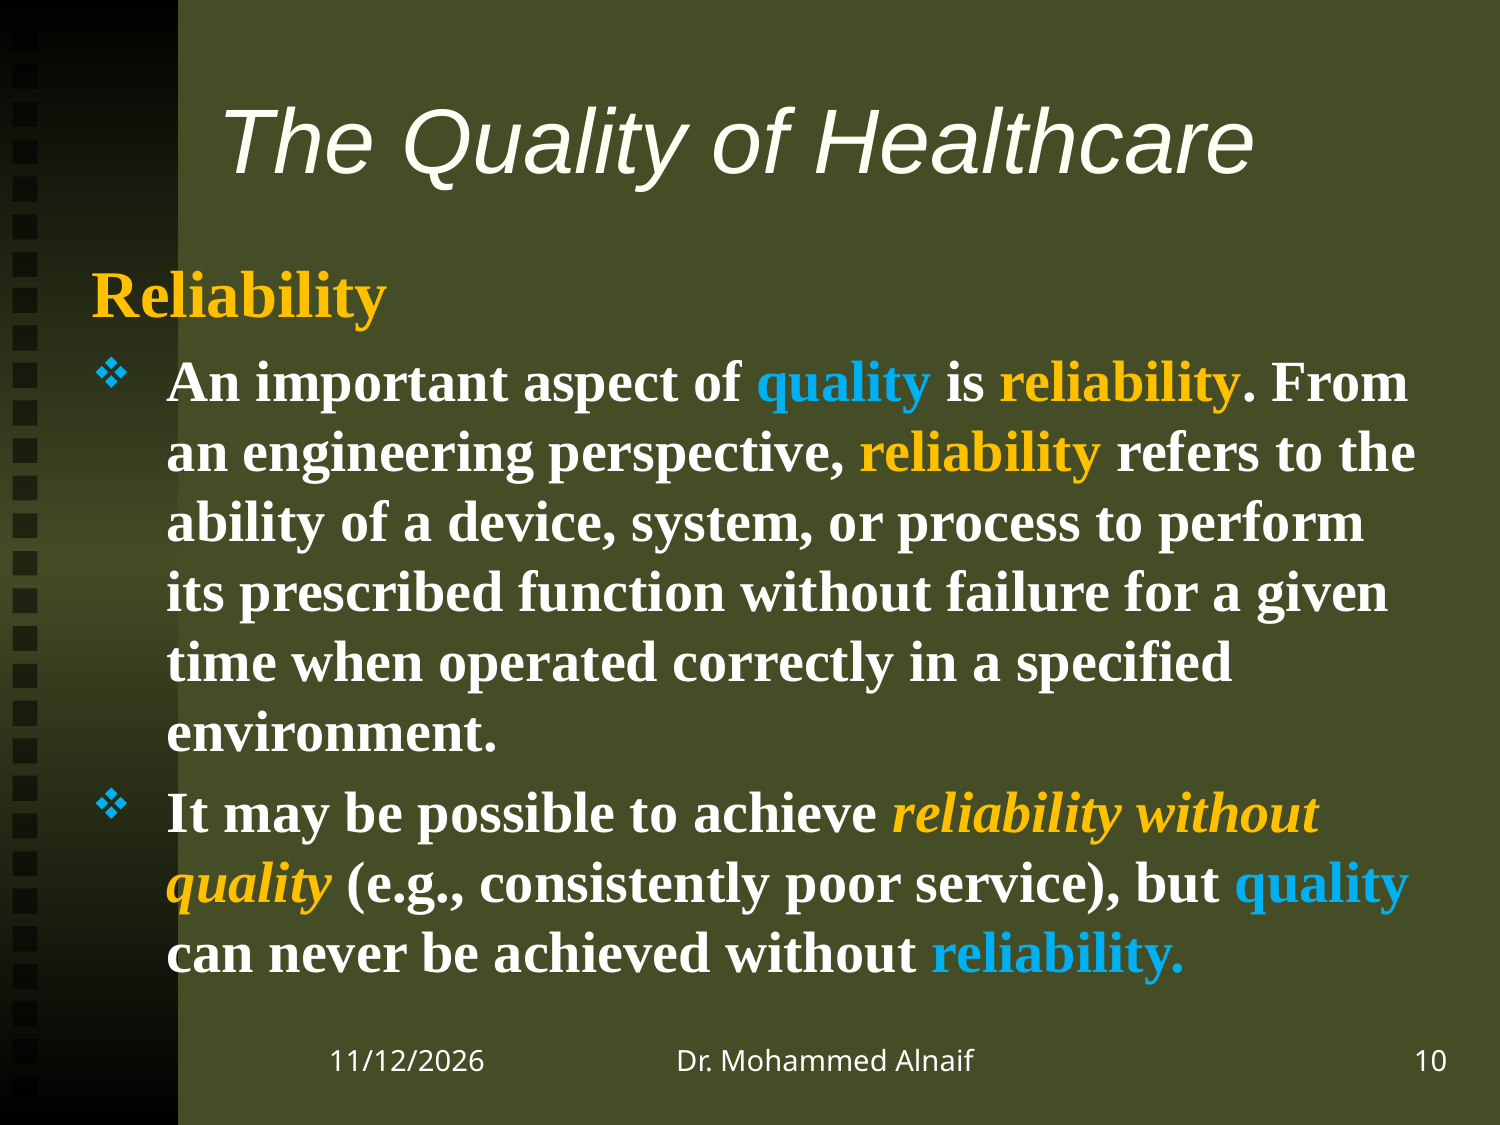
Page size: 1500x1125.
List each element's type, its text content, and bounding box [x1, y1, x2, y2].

title The Quality of Healthcare [100, 42, 1376, 231]
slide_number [187, 1024, 501, 1101]
slide_number 10 [1149, 1024, 1463, 1101]
footer Dr. Mohammed Alnaif [587, 1024, 1063, 1101]
subtitle Reliability An important aspect of quality is reliability. From an engineering perspective, reliability refers to the ability of a device, system, or process to perform its prescribed function without failure for a given time when operated correctly in a specified environment. It may be possible to achieve reliability without quality (e.g., consistently poor service), but quality can never be achieved without reliability. [76, 243, 1448, 977]
